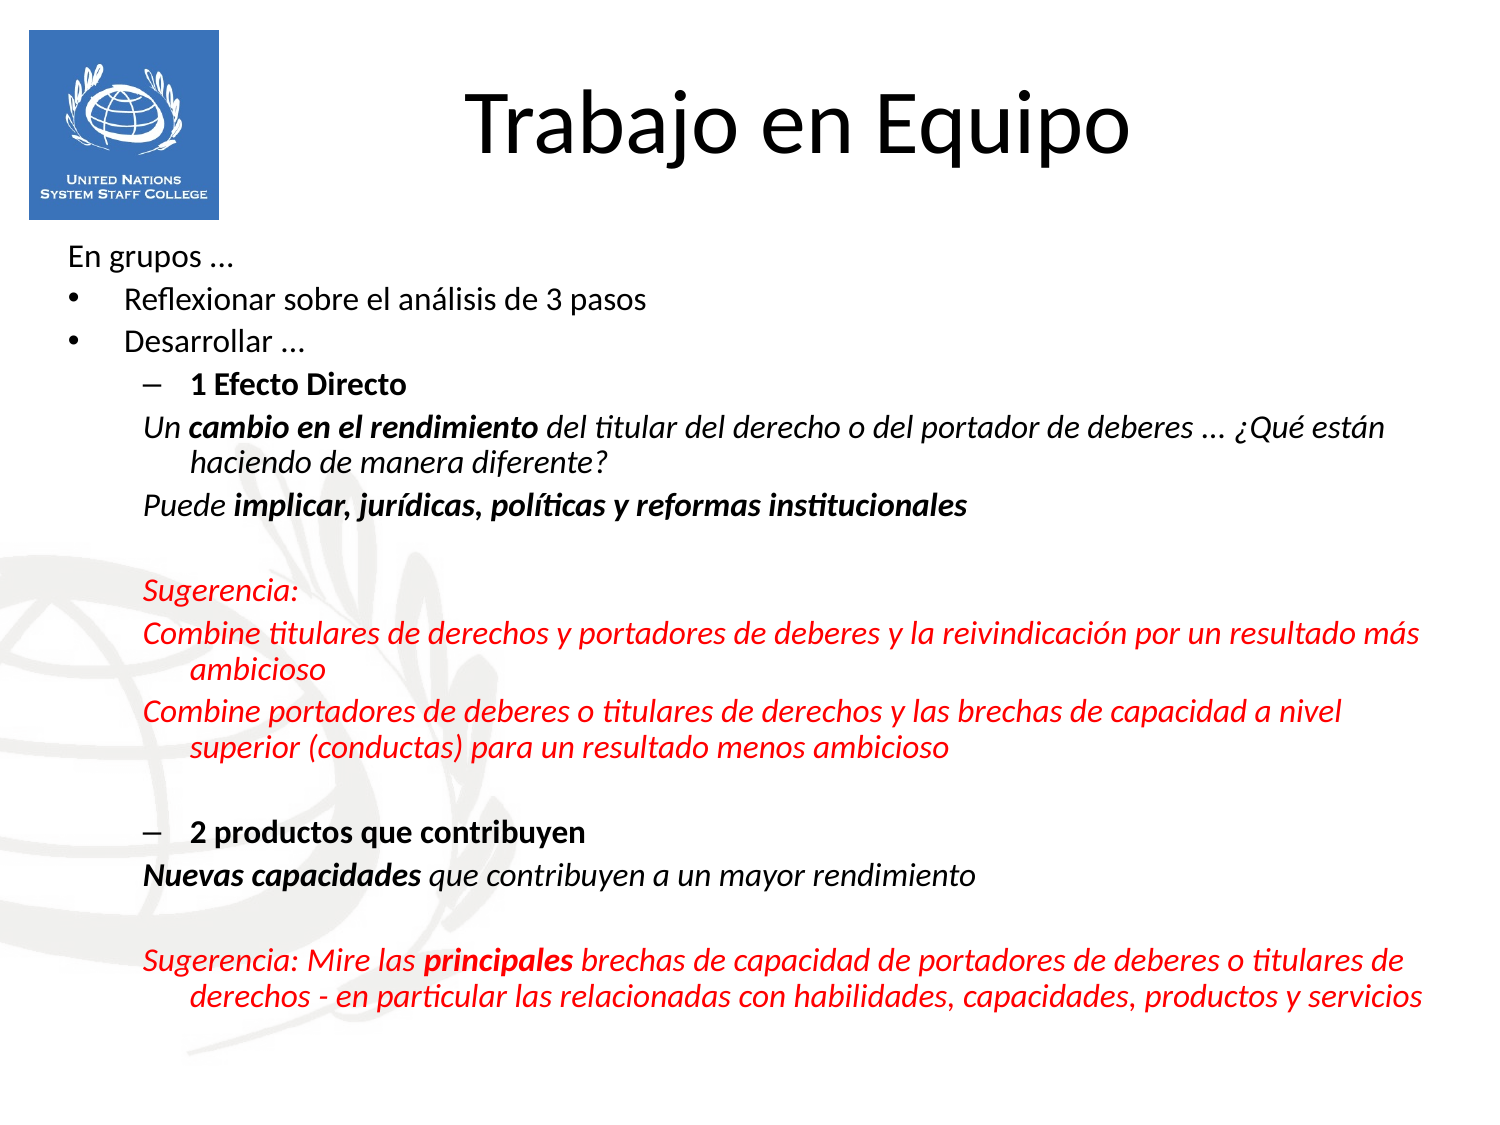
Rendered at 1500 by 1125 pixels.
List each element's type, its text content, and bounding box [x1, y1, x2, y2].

text_box En grupos ... Reflexionar sobre el análisis de 3 pasos Desarrollar ... 1 Efecto Directo Un cambio en el rendimiento del titular del derecho o del portador de deberes ... ¿Qué están haciendo de manera diferente? Puede implicar, jurídicas, políticas y reformas institucionales Sugerencia: Combine titulares de derechos y portadores de deberes y la reivindicación por un resultado más ambicioso Combine portadores de deberes o titulares de derechos y las brechas de capacidad a nivel superior (conductas) para un resultado menos ambicioso 2 productos que contribuyen Nuevas capacidades que contribuyen a un mayor rendimiento Sugerencia: Mire las principales brechas de capacidad de portadores de deberes o titulares de derechos - en particular las relacionadas con habilidades, capacidades, productos y servicios [53, 231, 1477, 1125]
text_box Trabajo en Equipo [171, 54, 1447, 187]
picture [29, 30, 219, 220]
